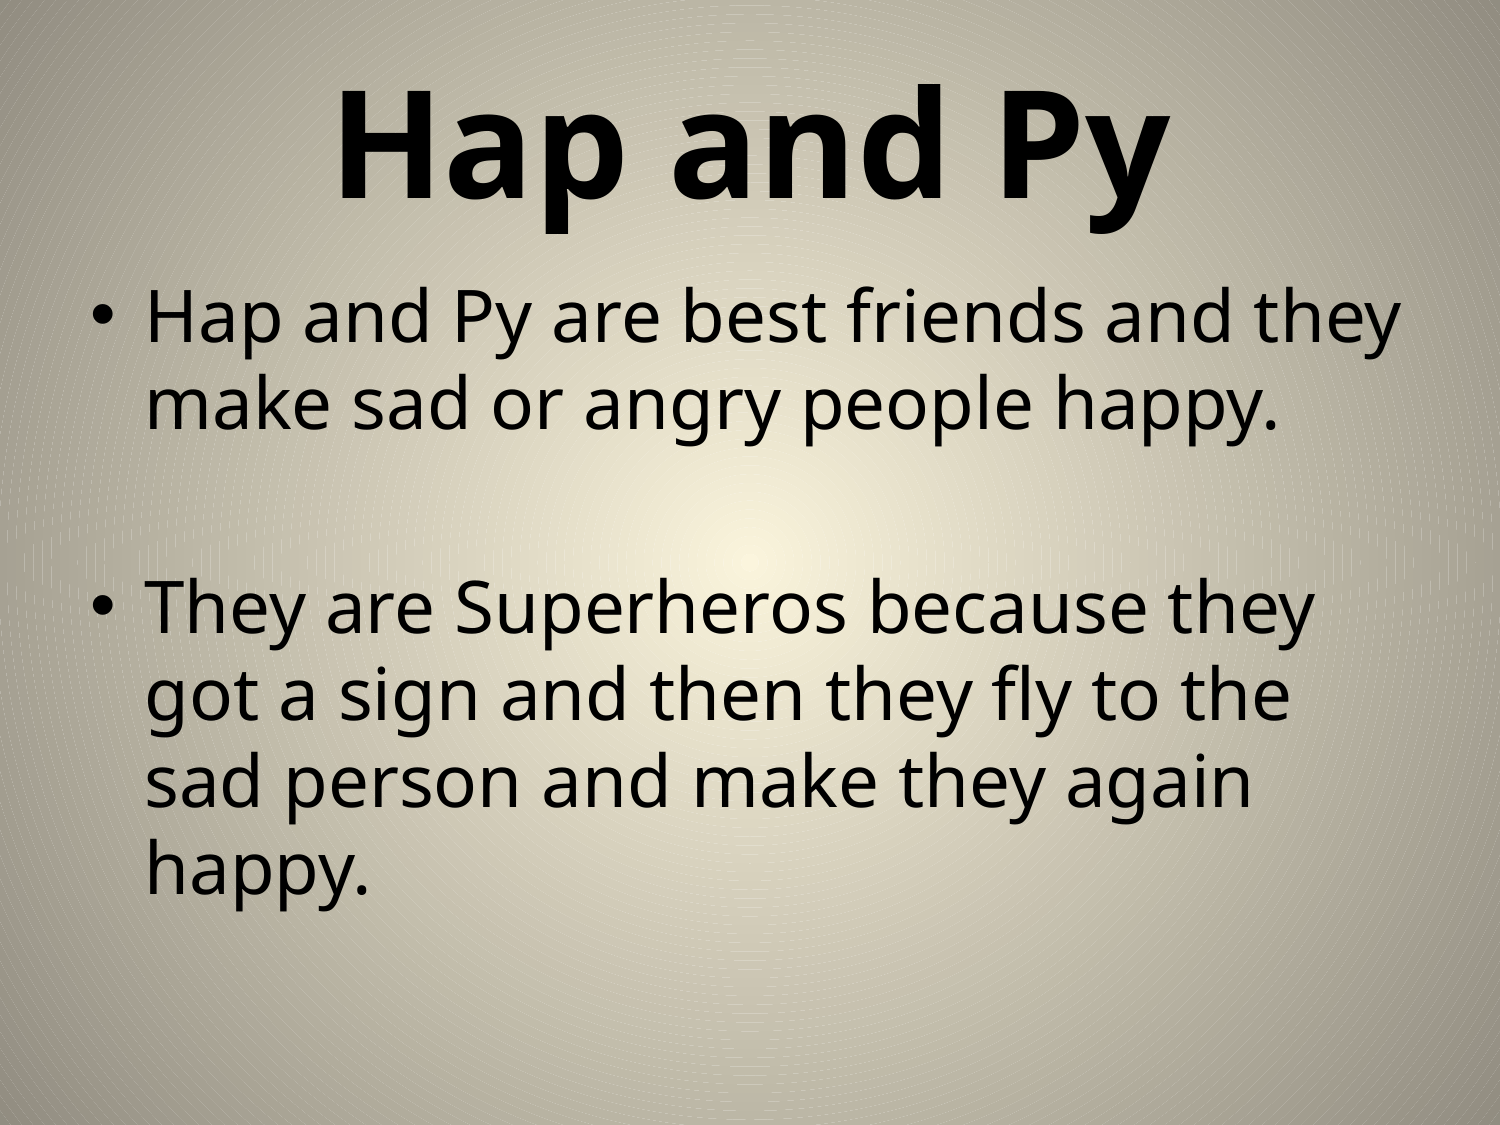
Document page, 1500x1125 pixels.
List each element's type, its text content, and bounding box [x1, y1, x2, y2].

list Hap and Py are best friends and they make sad or angry people happy. They are Superheros because they got a sign and then they fly to the sad person and make they again happy. [75, 262, 1425, 1005]
title Hap and Py [75, 45, 1425, 233]
